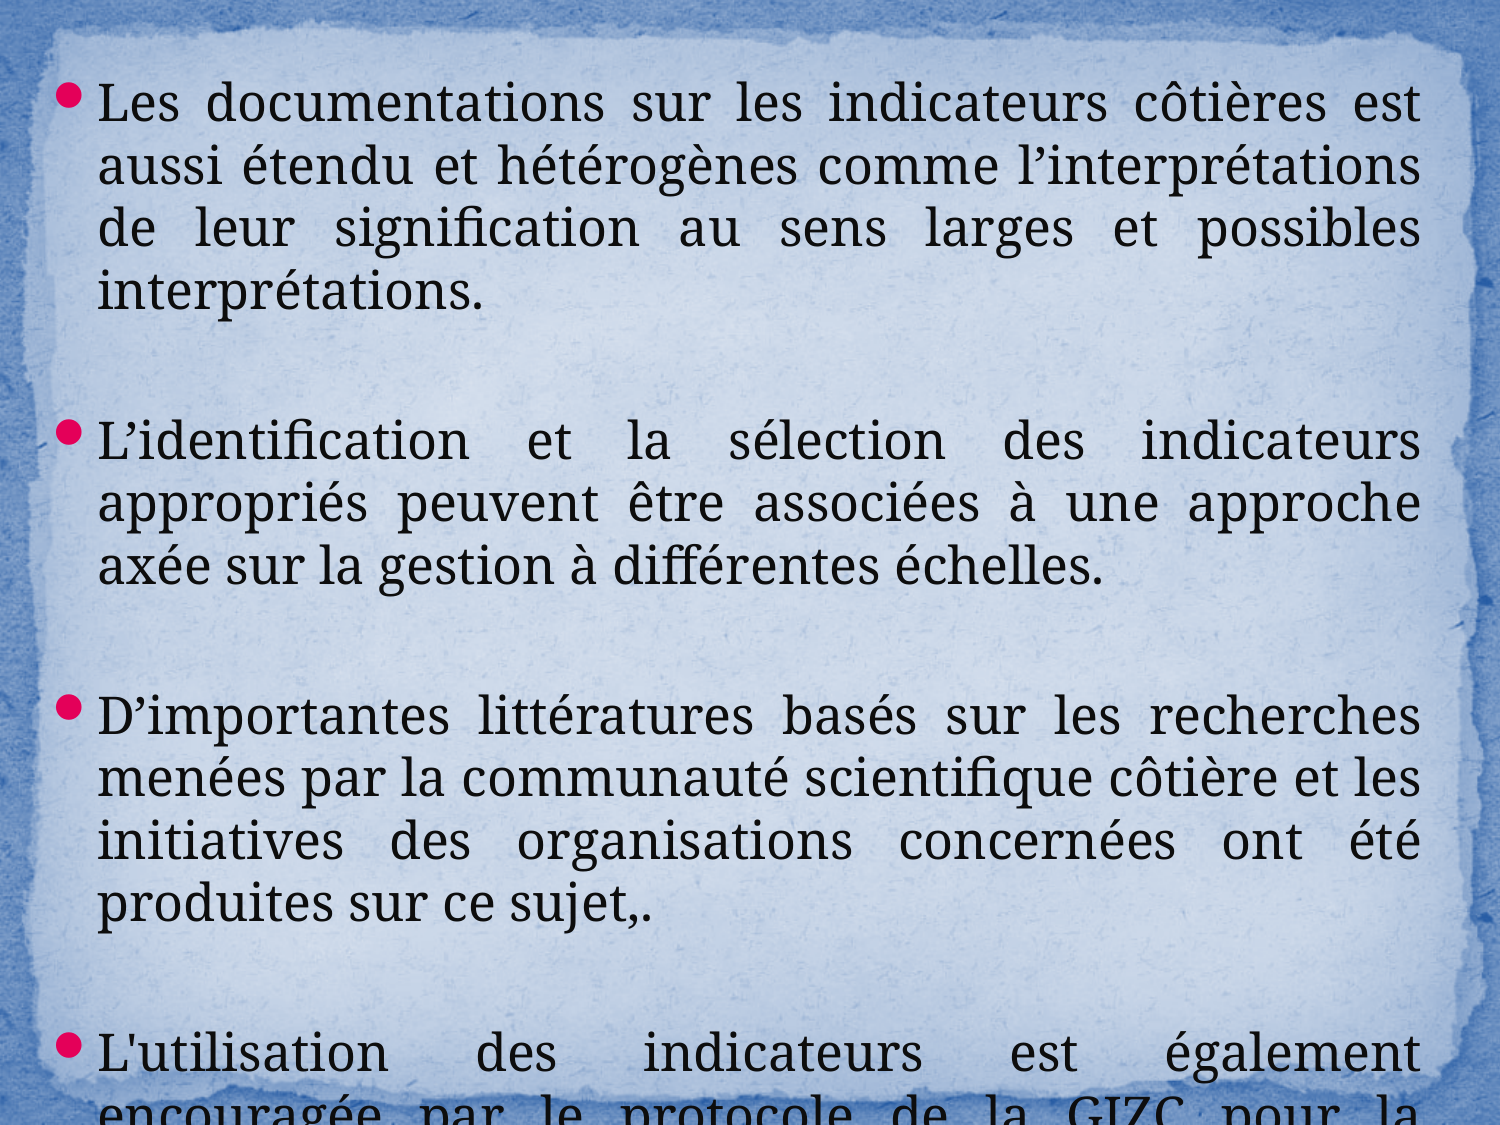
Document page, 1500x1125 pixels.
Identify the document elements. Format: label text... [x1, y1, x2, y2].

list Les documentations sur les indicateurs côtières est aussi étendu et hétérogènes comme l’interprétations de leur signification au sens larges et possibles interprétations. L’identification et la sélection des indicateurs appropriés peuvent être associées à une approche axée sur la gestion à différentes échelles. D’importantes littératures basés sur les recherches menées par la communauté scientifique côtière et les initiatives des organisations concernées ont été produites sur ce sujet,. L'utilisation des indicateurs est également encouragée par le protocole de la GIZC pour la Méditerranée (UNEP, 2008). [37, 62, 1438, 813]
